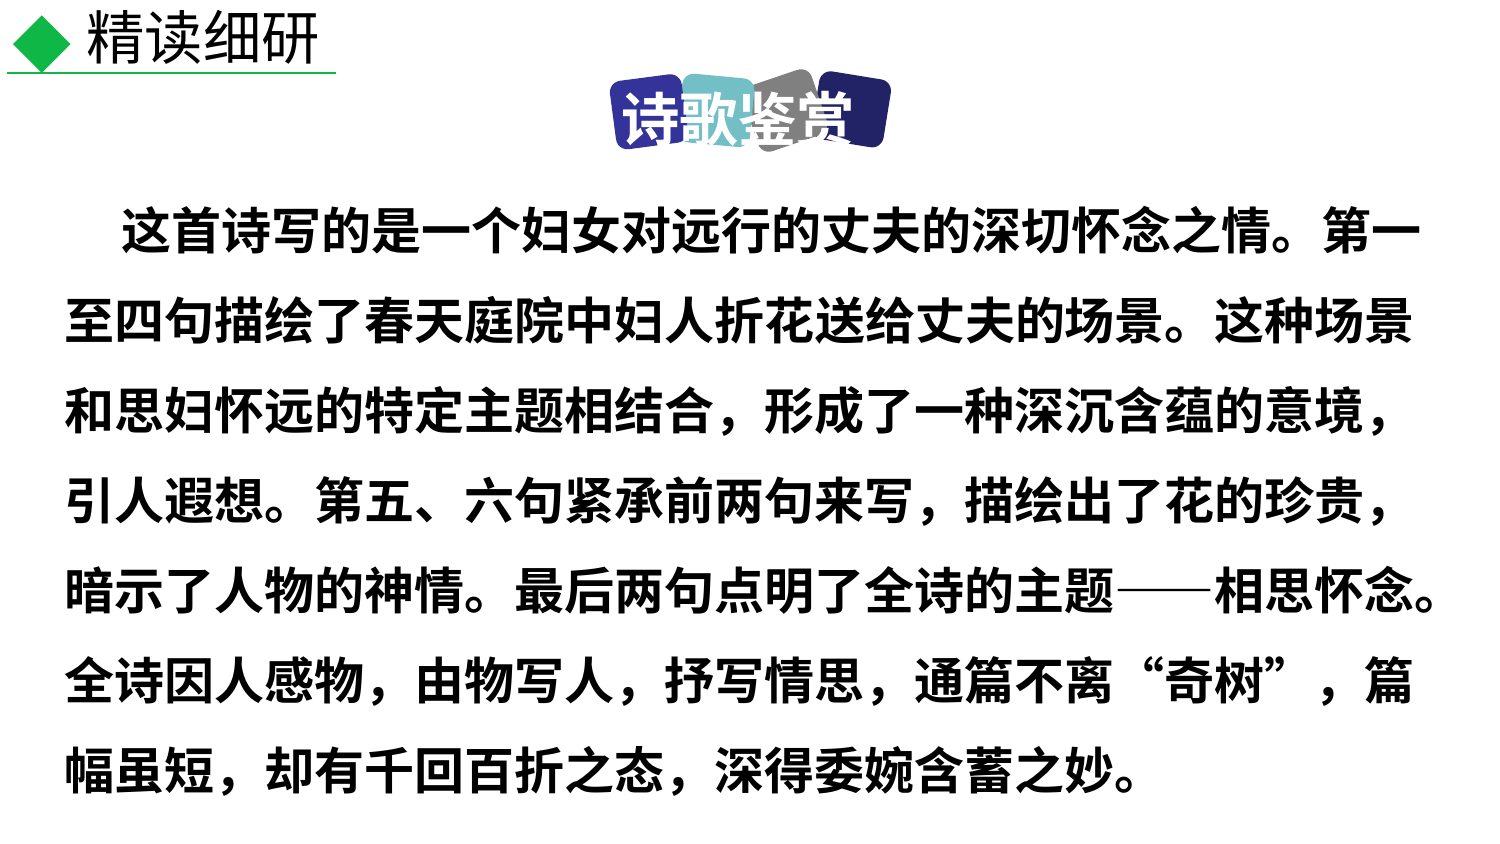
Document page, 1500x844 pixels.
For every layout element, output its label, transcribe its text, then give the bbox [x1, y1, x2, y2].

text_box 这首诗写的是一个妇女对远行的丈夫的深切怀念之情。第一至四句描绘了春天庭院中妇人折花送给丈夫的场景。这种场景和思妇怀远的特定主题相结合，形成了一种深沉含蕴的意境，引人遐想。第五、六句紧承前两句来写，描绘出了花的珍贵，暗示了人物的神情。最后两句点明了全诗的主题——相思怀念。全诗因人感物，由物写人，抒写情思，通篇不离“奇树”，篇幅虽短，却有千回百折之态，深得委婉含蓄之妙。 [50, 161, 1450, 807]
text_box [606, 55, 893, 162]
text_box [7, 0, 337, 80]
